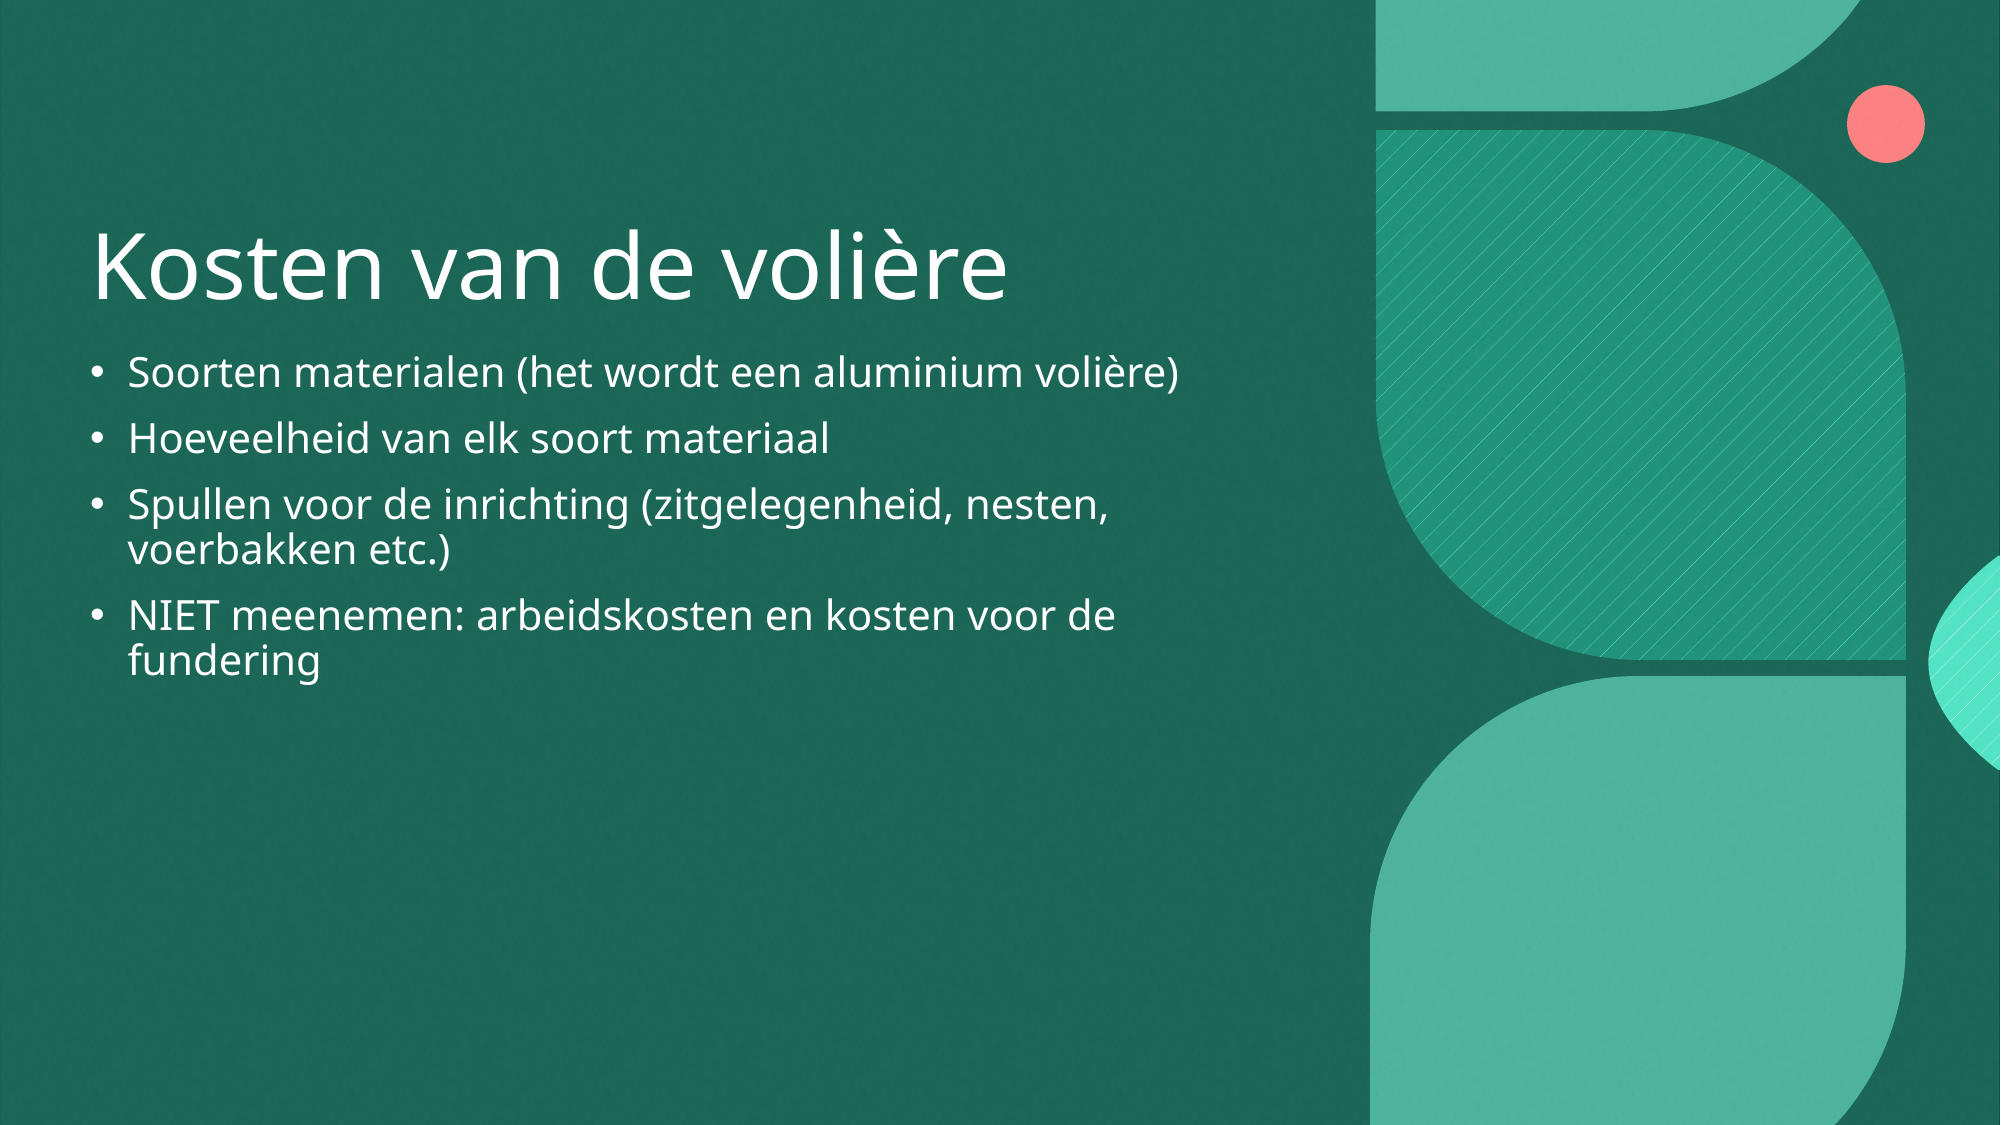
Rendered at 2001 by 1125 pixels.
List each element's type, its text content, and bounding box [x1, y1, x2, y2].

list Soorten materialen (het wordt een aluminium volière) Hoeveelheid van elk soort materiaal Spullen voor de inrichting (zitgelegenheid, nesten, voerbakken etc.) NIET meenemen: arbeidskosten en kosten voor de fundering [75, 343, 1336, 1014]
title Kosten van de volière [75, 109, 1336, 327]
